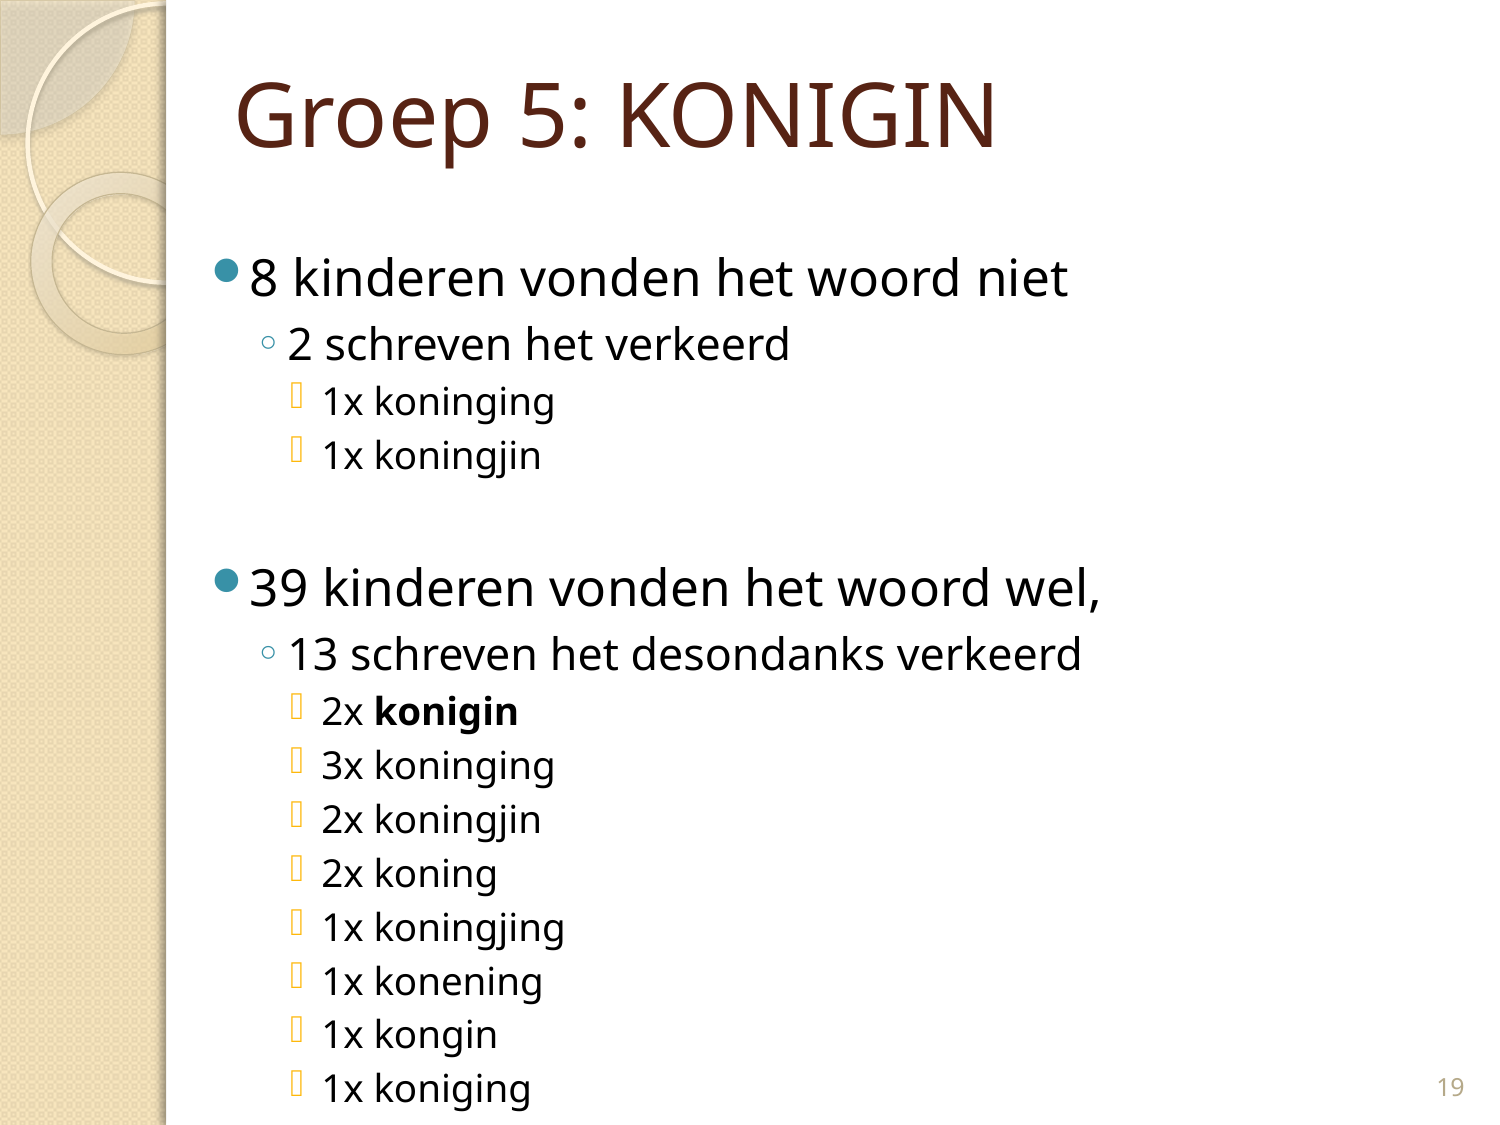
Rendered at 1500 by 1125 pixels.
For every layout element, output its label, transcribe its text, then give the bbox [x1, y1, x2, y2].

title Groep 5: KONIGIN [218, 17, 1449, 206]
slide_number 19 [1413, 1034, 1488, 1113]
list 8 kinderen vonden het woord niet 2 schreven het verkeerd 1x koninging 1x koningjin 39 kinderen vonden het woord wel, 13 schreven het desondanks verkeerd 2x konigin 3x koninging 2x koningjin 2x koning 1x koningjing 1x konening 1x kongin 1x koniging [185, 237, 1486, 1125]
